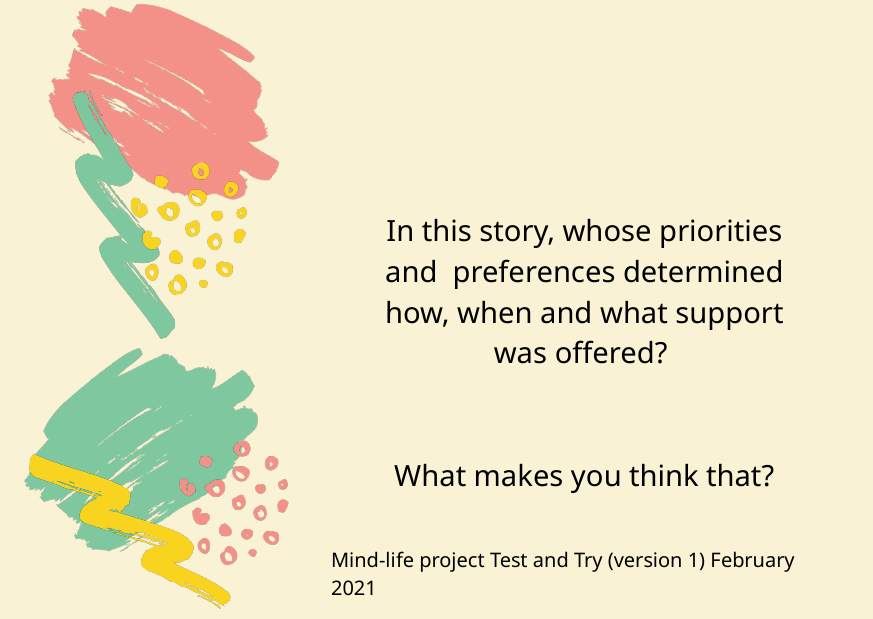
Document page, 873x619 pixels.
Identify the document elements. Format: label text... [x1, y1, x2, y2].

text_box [0, 0, 319, 619]
text_box In this story, whose priorities and preferences determined how, when and what support was offered? What makes you think that? [356, 206, 812, 533]
text_box Mind-life project Test and Try (version 1) February 2021 [331, 543, 812, 600]
